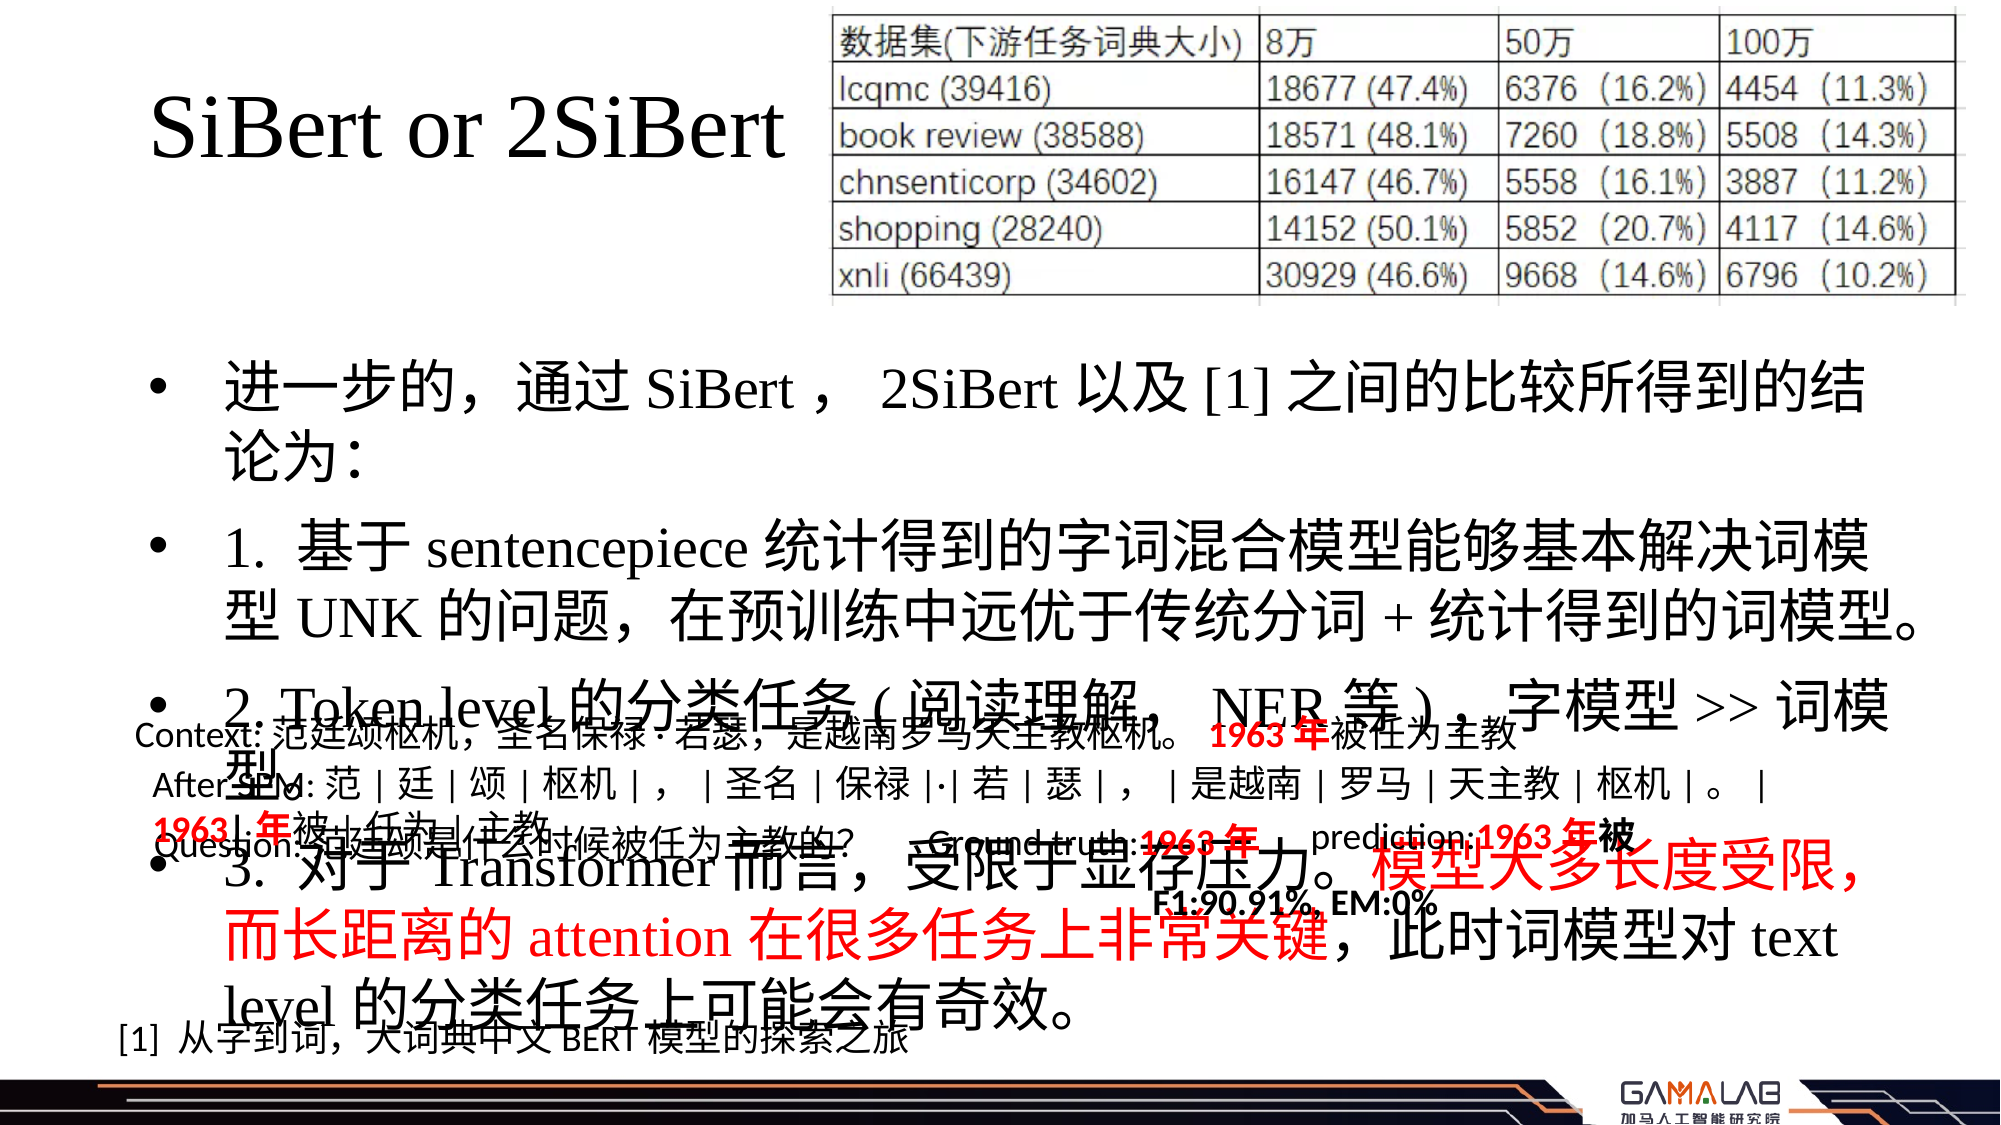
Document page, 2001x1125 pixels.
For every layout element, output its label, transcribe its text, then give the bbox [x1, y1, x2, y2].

text_box F1:90.91%, EM:0% [1137, 870, 1454, 931]
text_box Ground truth:1963年 [912, 858, 1277, 871]
text_box Context:范廷颂枢机，圣名保禄·若瑟，是越南罗马天主教枢机。1963年被任为主教 [119, 702, 1533, 762]
text_box [1] 从字到词，大词典中文BERT模型的探索之旅 [103, 1006, 925, 1067]
list 进一步的，通过SiBert，2SiBert以及[1]之间的比较所得到的结论为： 1. 基于sentencepiece统计得到的字词混合模型能够基本解决词模型UNK的问题，在预训练中远优于传统分词+统计得到的词模型。 2. Token level的分类任务(阅读理解，NER等)，字模型>>词模型。 3. 对于Transformer而言，受限于显存压力。模型大多长度受限，而长距离的attention在很多任务上非常关键，此时词模型对text level的分类任务上可能会有奇效。 [137, 255, 1926, 918]
title SiBert or 2SiBert [137, 59, 819, 218]
picture [1621, 1081, 1780, 1124]
text_box prediction:1963年被 [1295, 804, 1652, 865]
text_box After SPM:范|廷|颂|枢机|，|圣名|保禄|·|若|瑟|，|是越南|罗马|天主教|枢机|。|1963|年被|任为|主教 [137, 752, 1871, 858]
picture [0, 0, 2000, 1125]
text_box Question:范廷颂是什么时候被任为主教的？ [139, 858, 889, 873]
